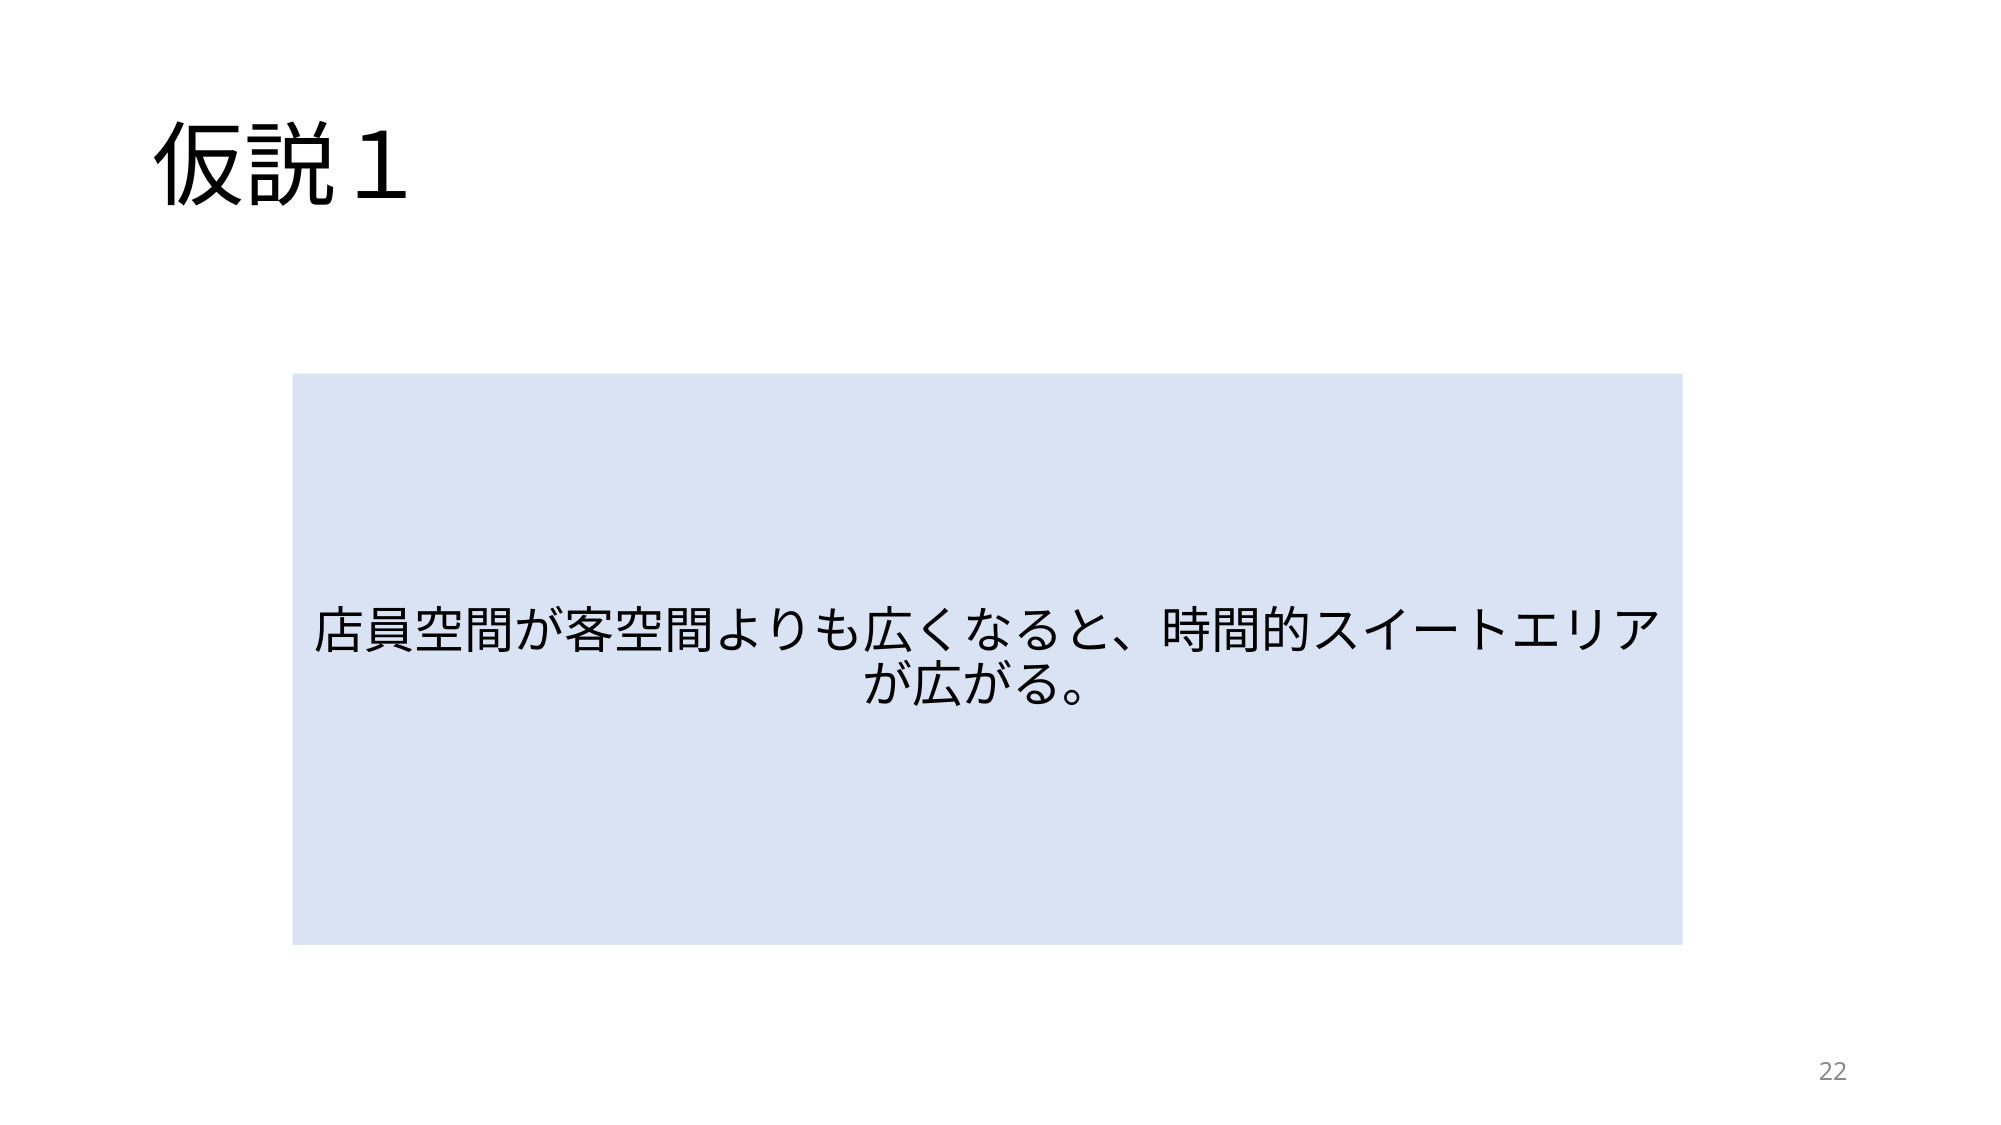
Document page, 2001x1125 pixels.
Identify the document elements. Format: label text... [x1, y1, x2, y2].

slide_number 22 [1412, 1042, 1863, 1103]
title 仮説１ [137, 59, 1863, 278]
list 店員空間が客空間よりも広くなると、時間的スイートエリアが広がる。 [292, 373, 1684, 946]
